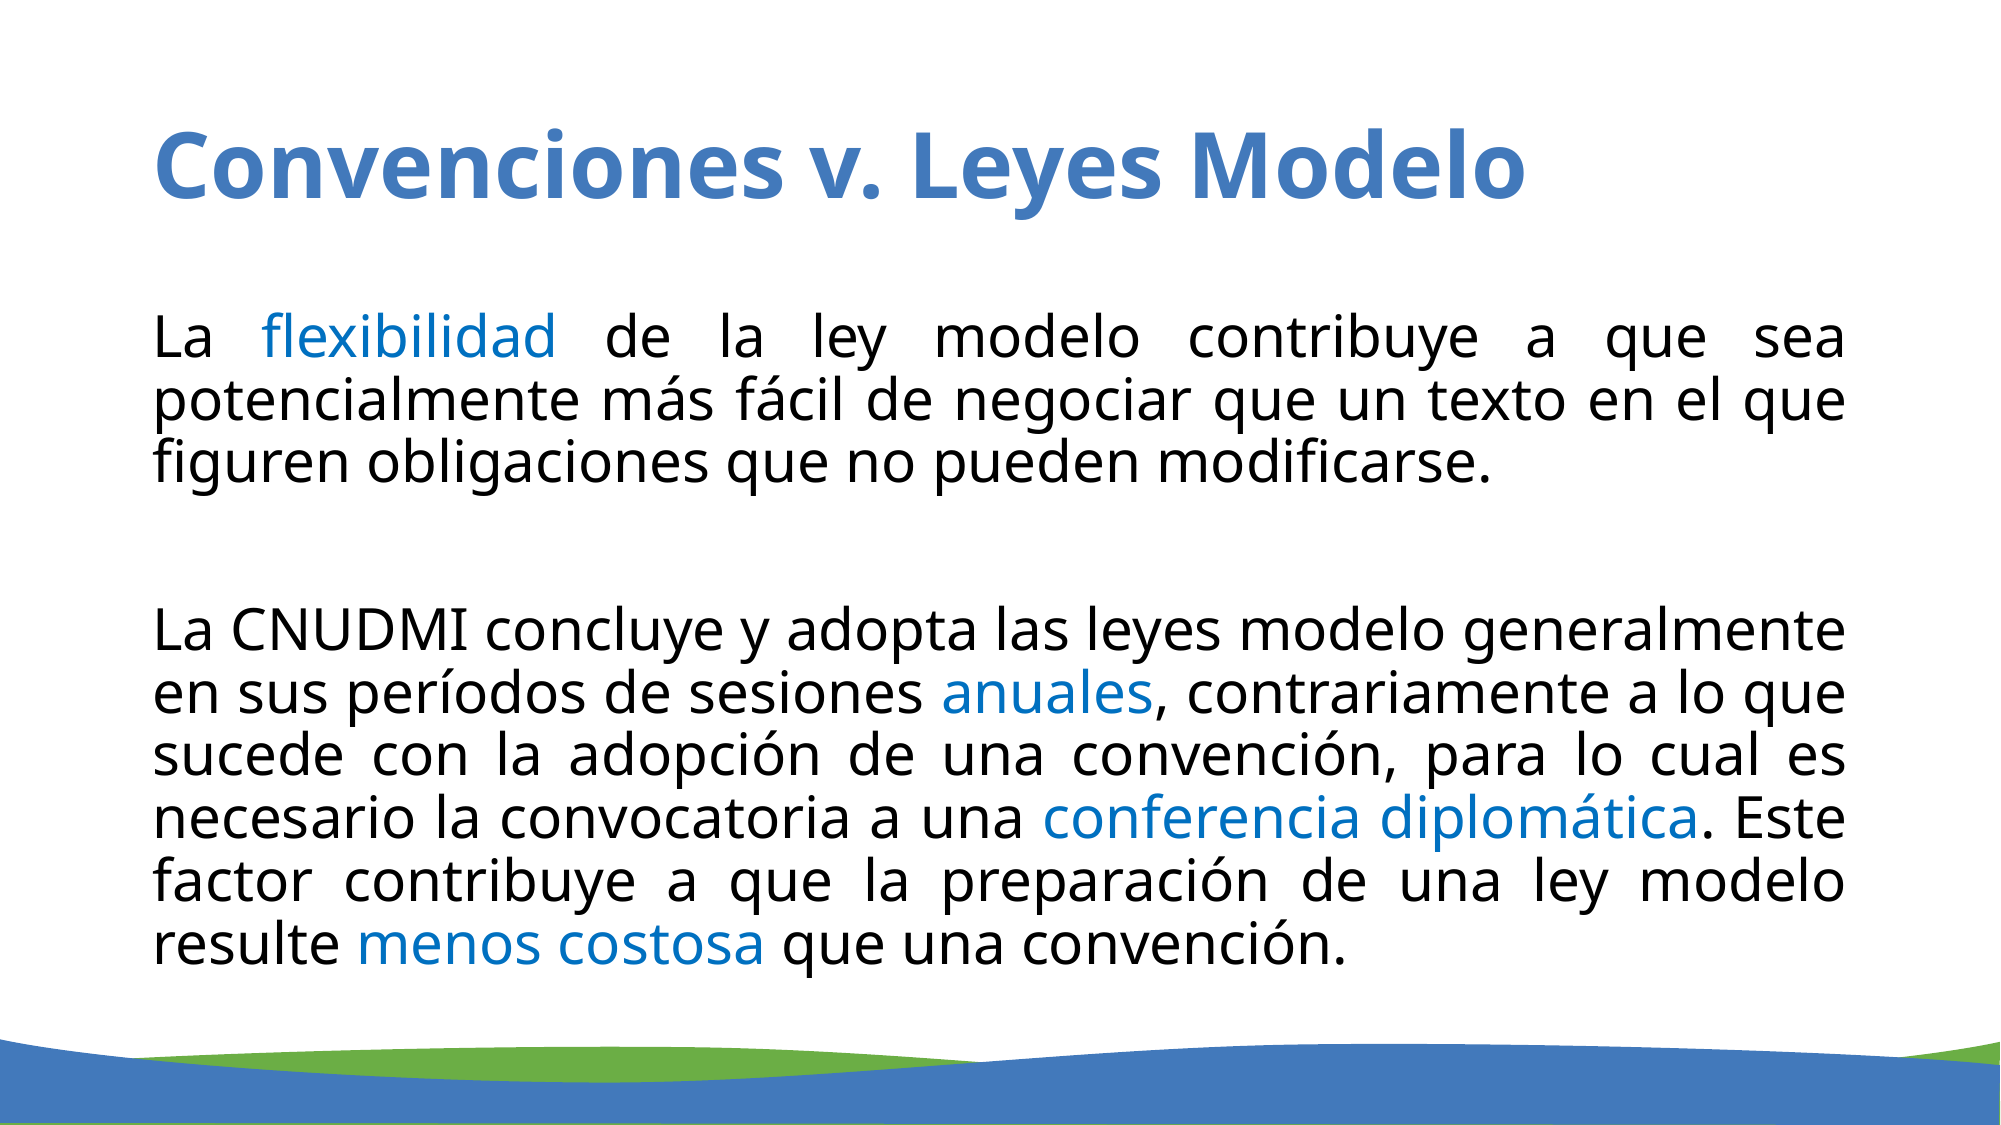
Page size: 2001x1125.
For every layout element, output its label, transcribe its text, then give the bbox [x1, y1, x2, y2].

title Convenciones v. Leyes Modelo [137, 59, 1863, 278]
list La flexibilidad de la ley modelo contribuye a que sea potencialmente más fácil de negociar que un texto en el que figuren obligaciones que no pueden modificarse. La CNUDMI concluye y adopta las leyes modelo generalmente en sus períodos de sesiones anuales, contrariamente a lo que sucede con la adopción de una convención, para lo cual es necesario la convocatoria a una conferencia diplomática. Este factor contribuye a que la preparación de una ley modelo resulte menos costosa que una convención. [137, 299, 1863, 1014]
